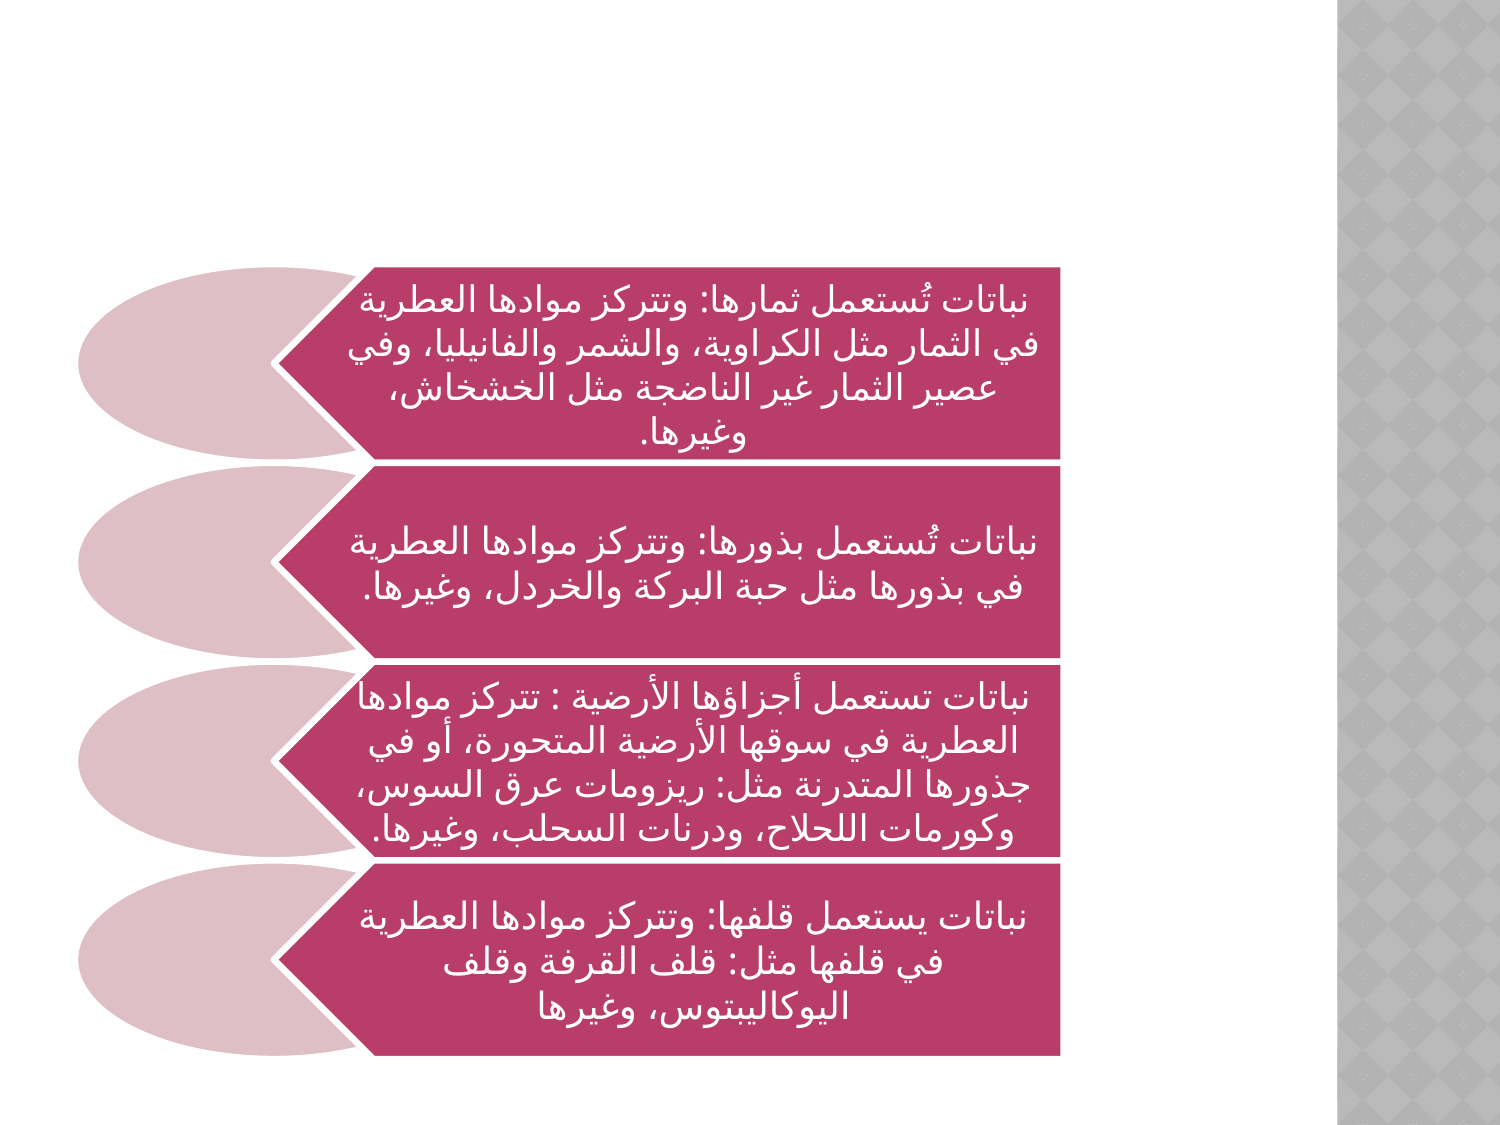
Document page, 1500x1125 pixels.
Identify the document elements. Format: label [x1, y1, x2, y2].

list [74, 263, 1263, 1060]
